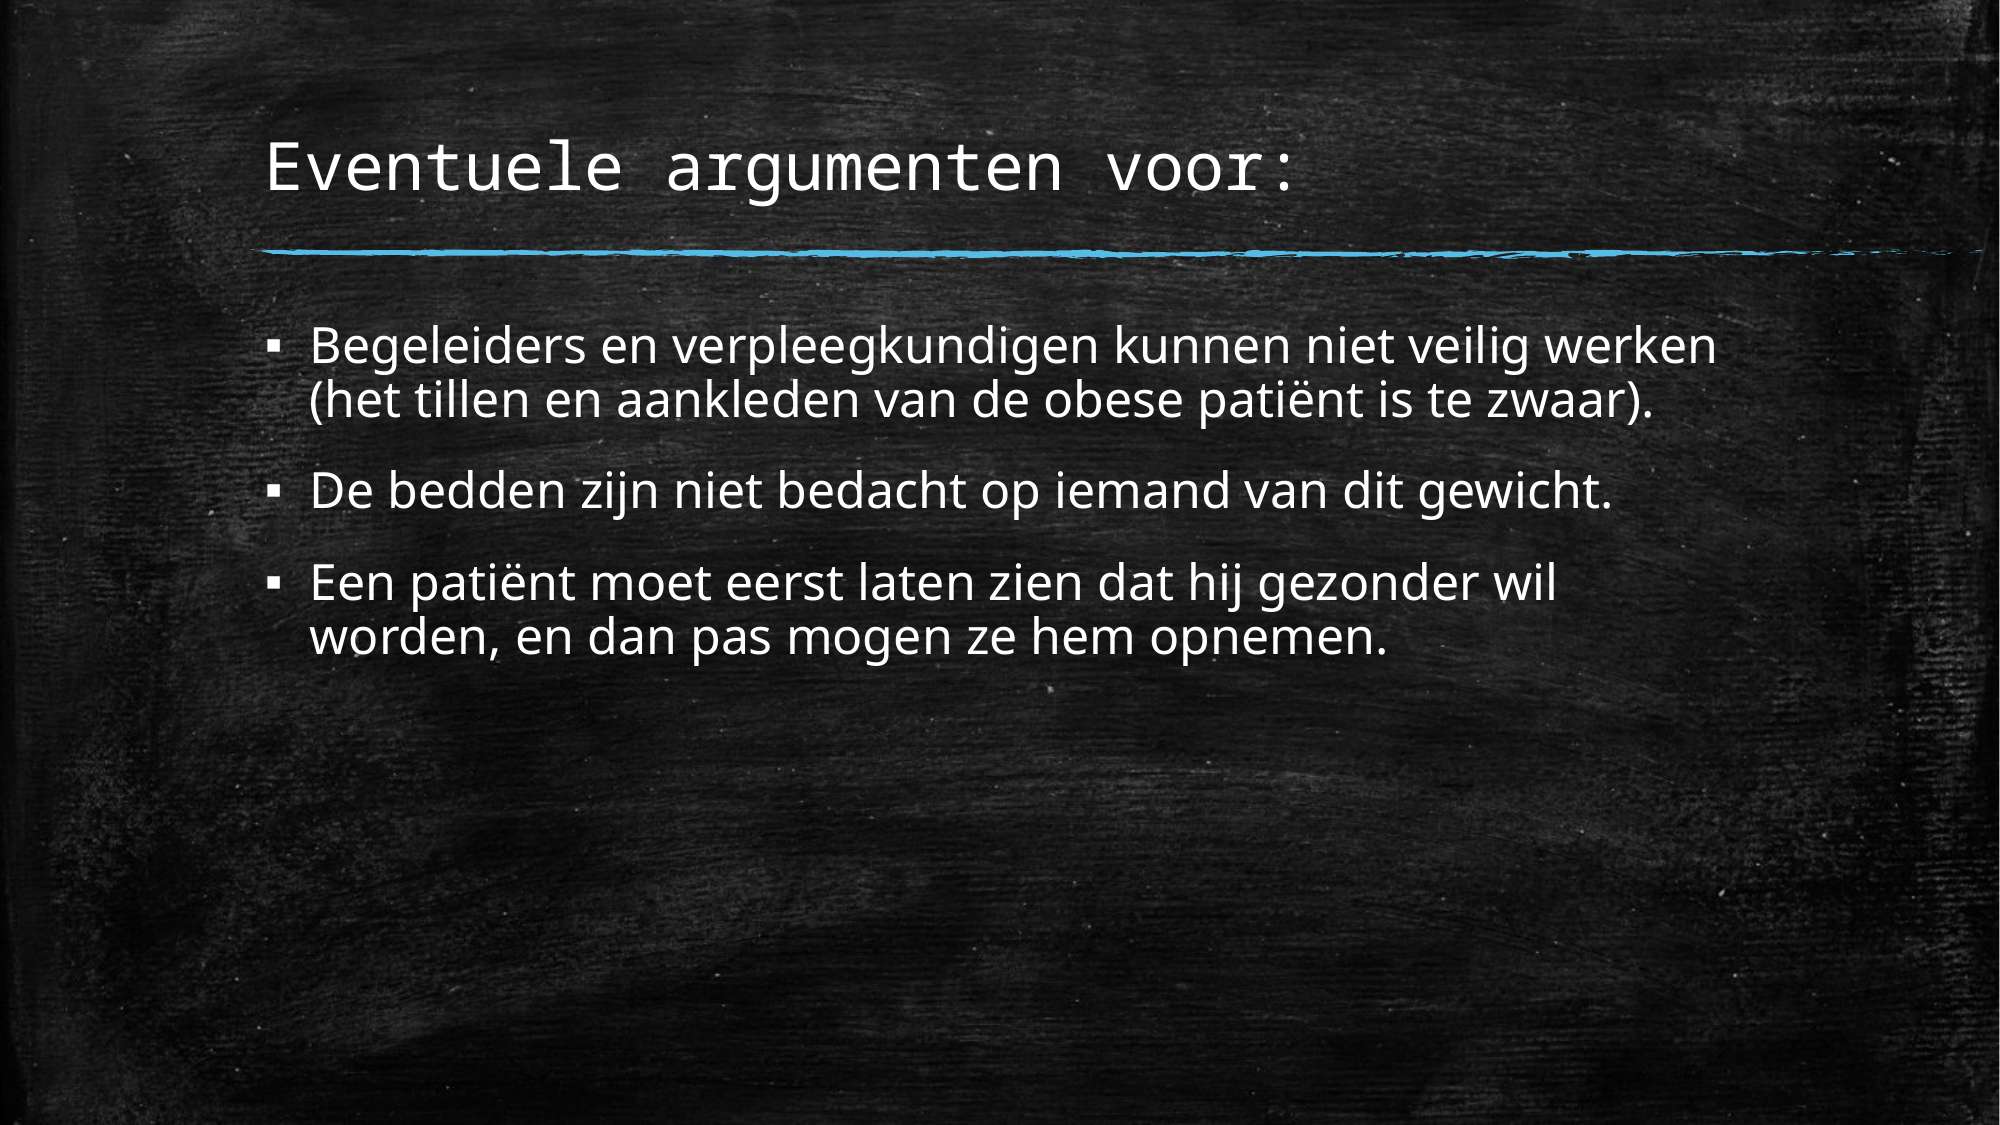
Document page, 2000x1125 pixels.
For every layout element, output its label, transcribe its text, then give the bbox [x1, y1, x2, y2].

title Eventuele argumenten voor: [249, 45, 1750, 213]
list Begeleiders en verpleegkundigen kunnen niet veilig werken (het tillen en aankleden van de obese patiënt is te zwaar). De bedden zijn niet bedacht op iemand van dit gewicht. Een patiënt moet eerst laten zien dat hij gezonder wil worden, en dan pas mogen ze hem opnemen. [249, 312, 1750, 1013]
